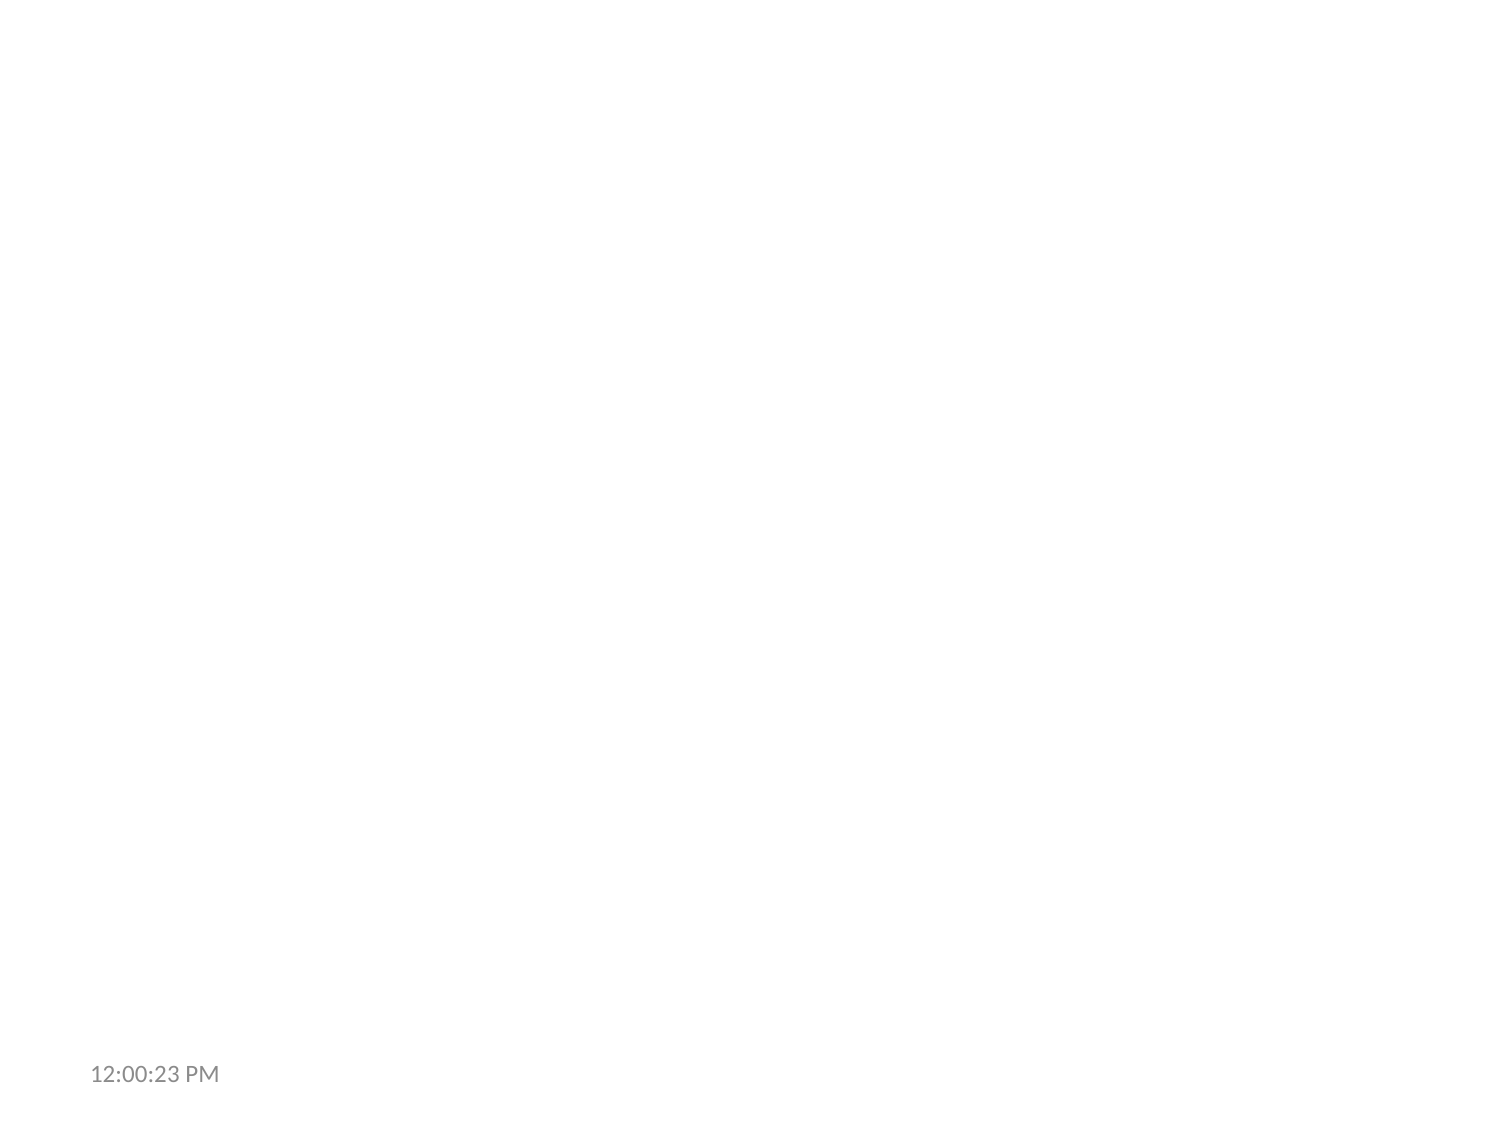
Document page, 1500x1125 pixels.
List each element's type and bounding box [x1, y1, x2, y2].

slide_number [75, 1042, 425, 1103]
